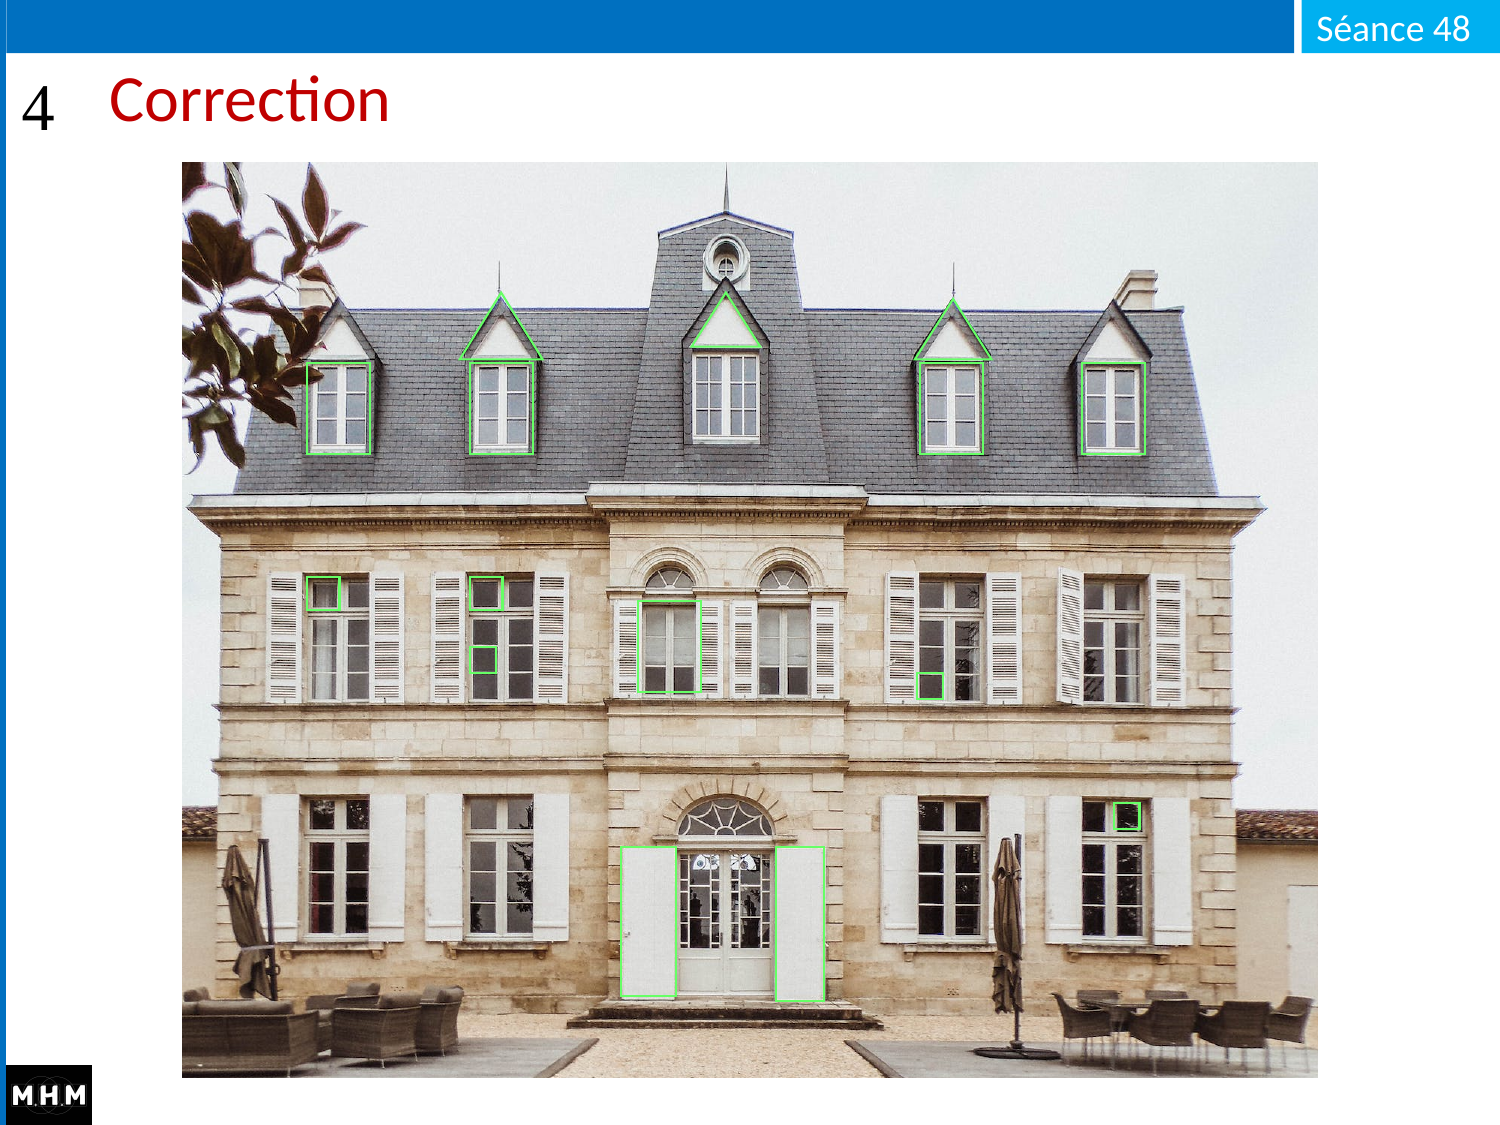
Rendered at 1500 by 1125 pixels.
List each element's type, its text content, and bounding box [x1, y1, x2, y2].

picture [6, 1065, 92, 1125]
title Correction [94, 57, 1389, 144]
picture [182, 162, 1318, 1078]
